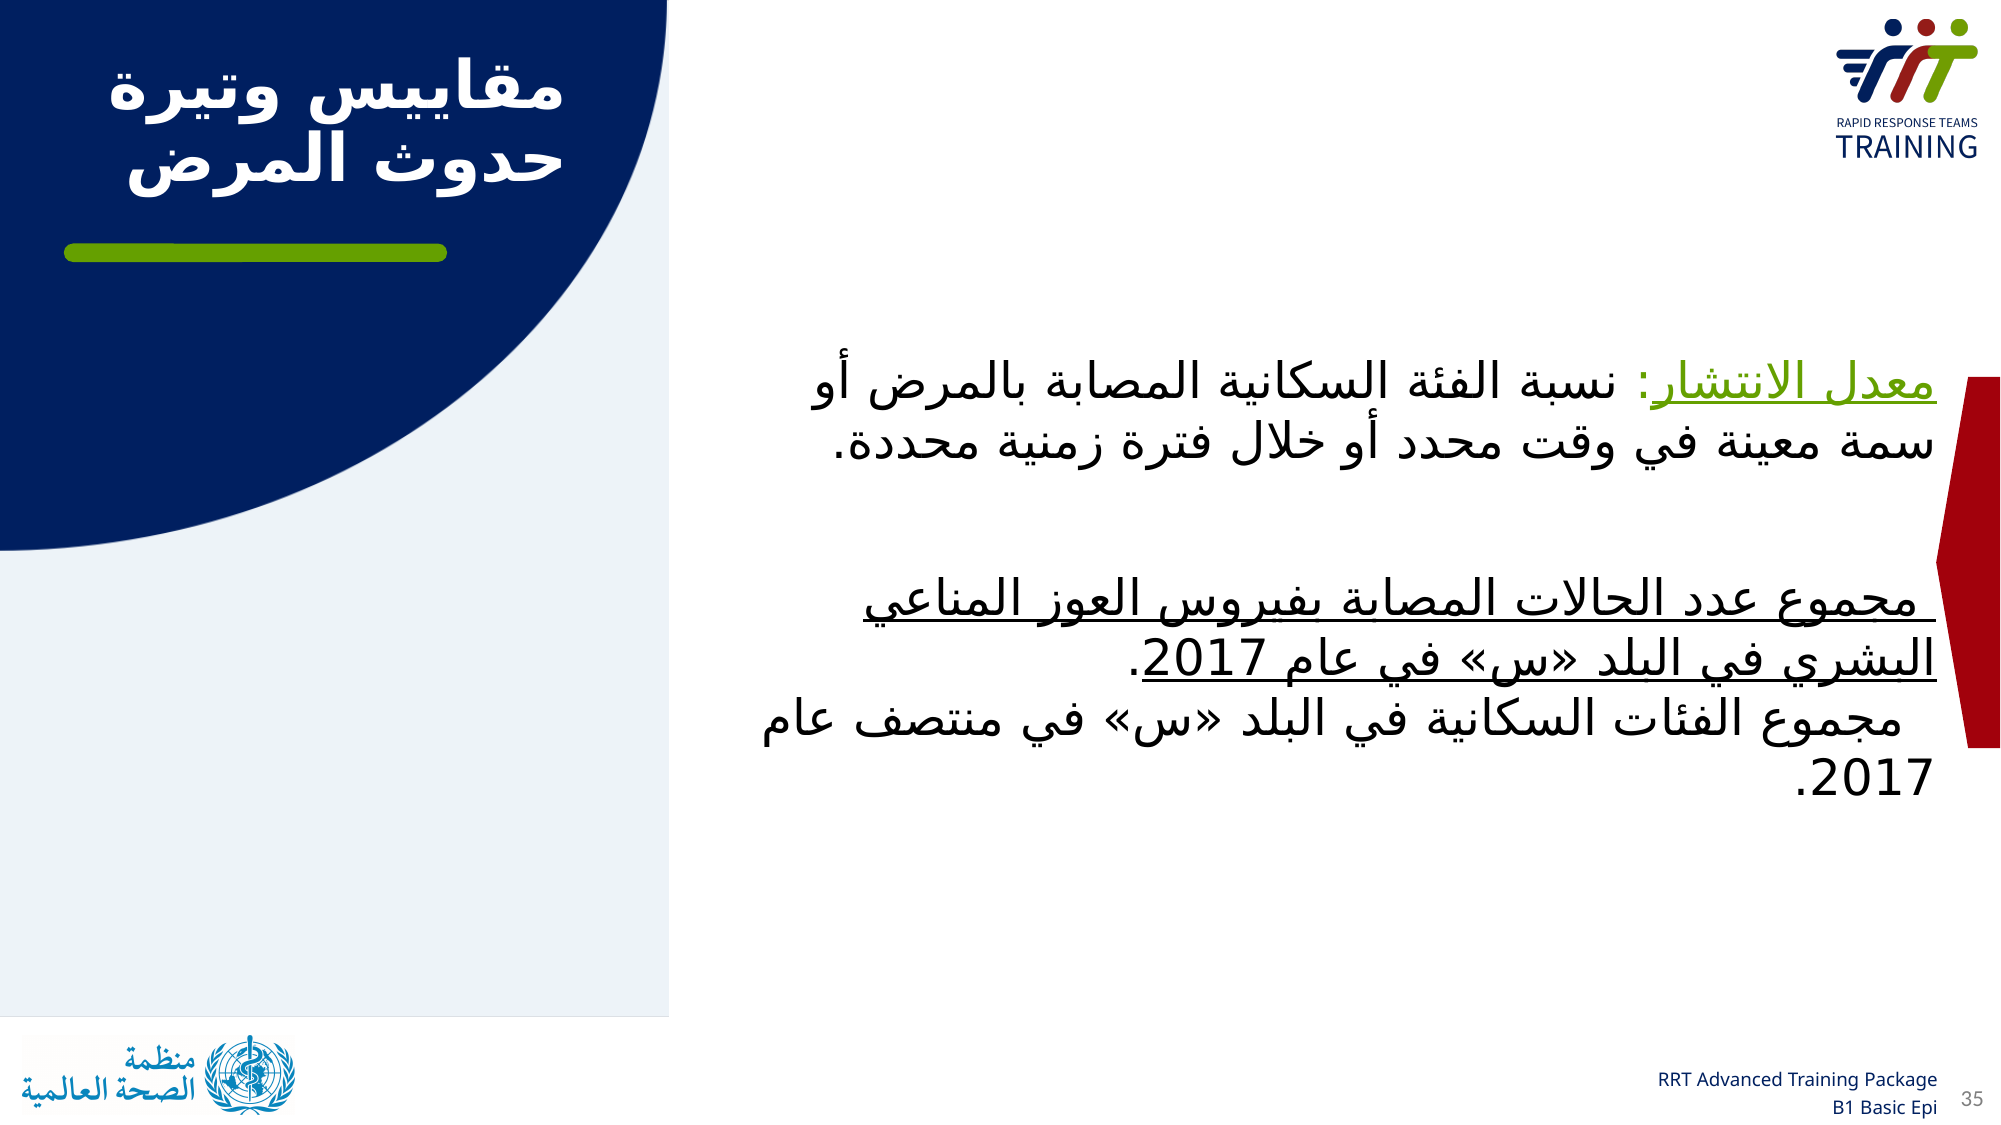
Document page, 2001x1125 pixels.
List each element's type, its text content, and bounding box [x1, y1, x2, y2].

text_box [63, 243, 448, 263]
picture [0, 0, 669, 1018]
picture [22, 1035, 295, 1115]
text_box معدل الانتشار: نسبة الفئة السكانية المصابة بالمرض أو سمة معينة في وقت محدد أو خلال فترة زمنية محددة. مجموع عدد الحالات المصابة بفيروس العوز المناعي البشري في البلد «س» في عام 2017. مجموع الفئات السكانية في البلد «س» في منتصف عام 2017. [700, 255, 1945, 813]
picture [1835, 19, 1978, 167]
title مقاييس وتيرة حدوث المرض [39, 44, 576, 202]
picture [252, 1050, 258, 1059]
